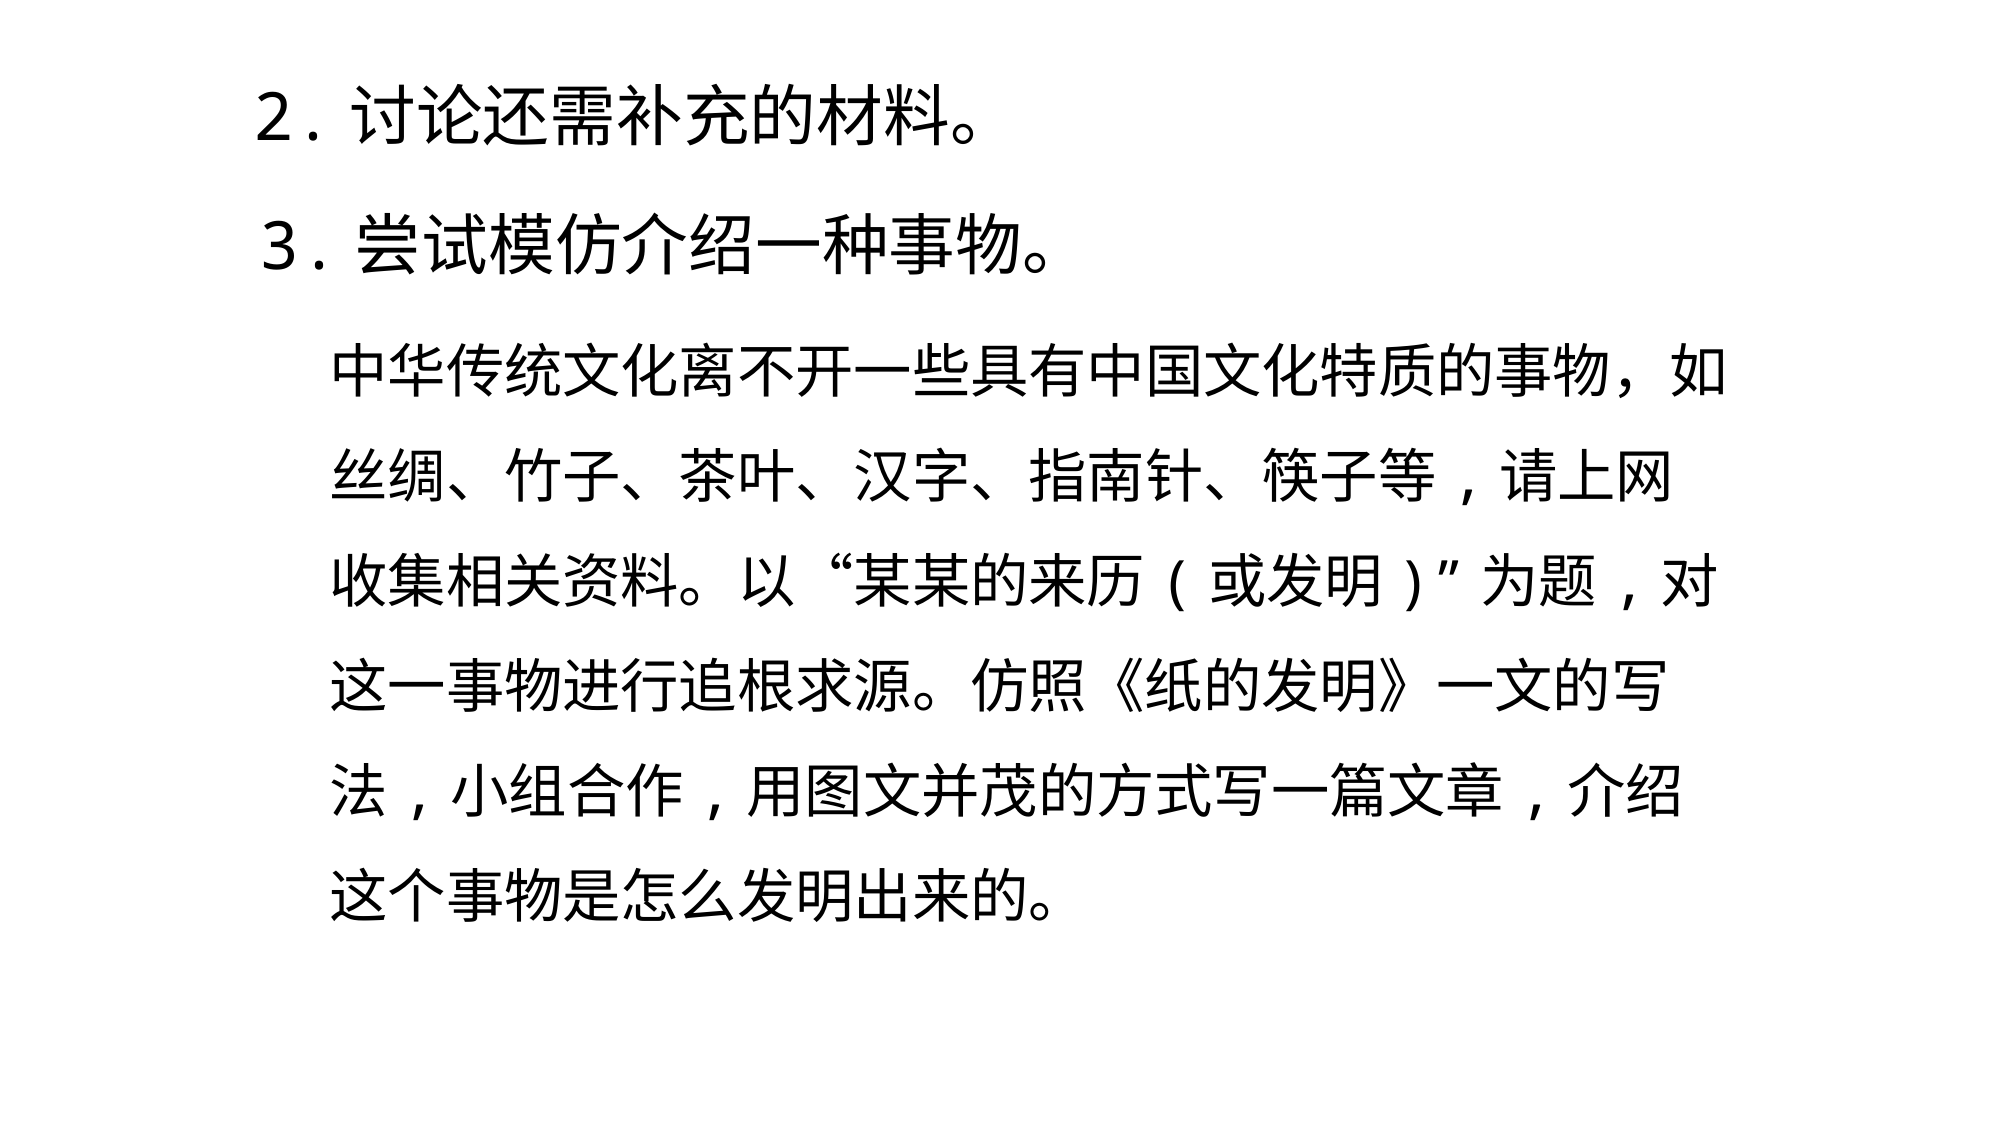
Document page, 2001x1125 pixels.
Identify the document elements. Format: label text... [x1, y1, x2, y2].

text_box 3.尝试模仿介绍一种事物。 [244, 195, 1104, 291]
text_box 2.讨论还需补充的材料。 [238, 66, 1032, 161]
text_box 中华传统文化离不开一些具有中国文化特质的事物，如丝绸、竹子、茶叶、汉字、指南针、筷子等,请上网收集相关资料。以“某某的来历(或发明)”为题,对这一事物进行追根求源。仿照《纸的发明》一文的写法,小组合作,用图文并茂的方式写一篇文章,介绍这个事物是怎么发明出来的。 [314, 291, 1745, 937]
